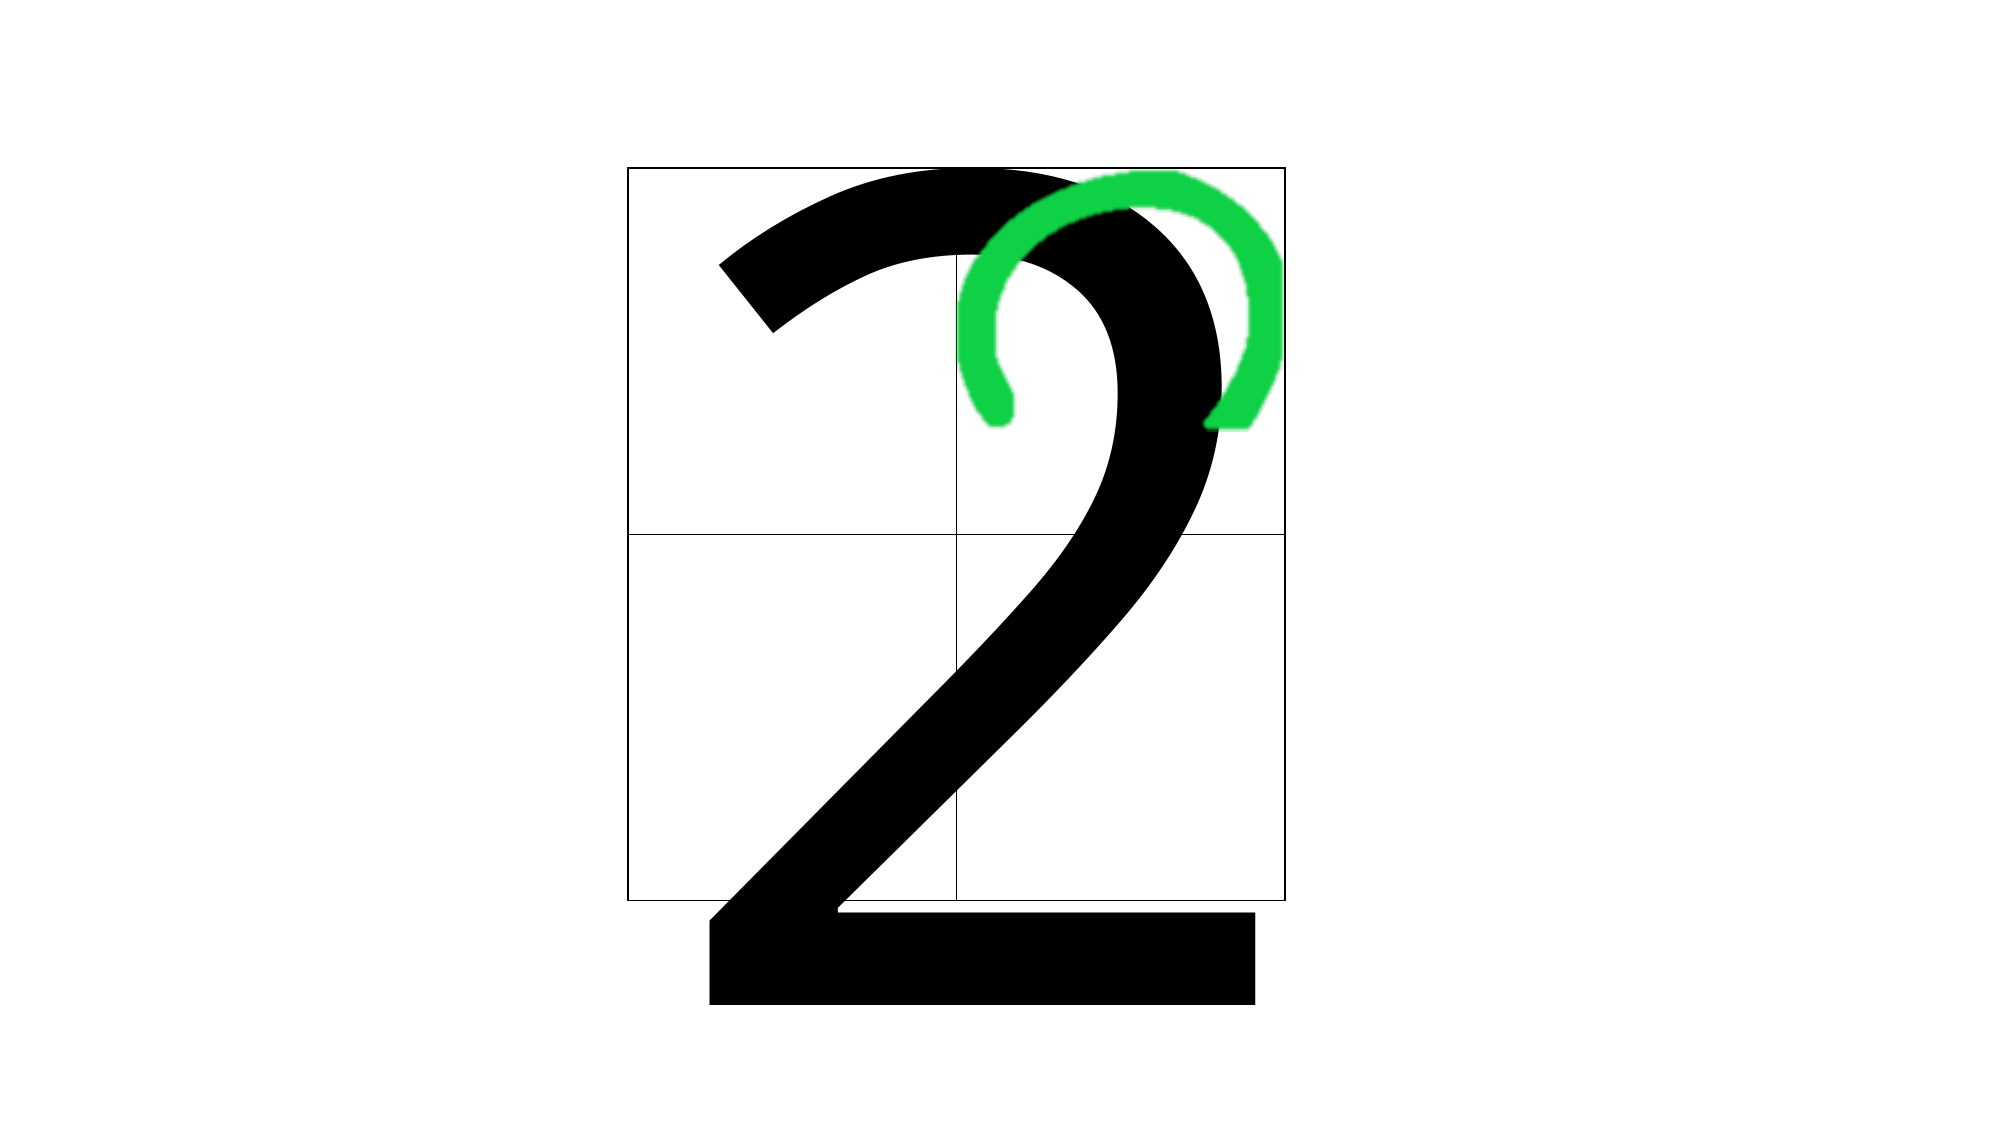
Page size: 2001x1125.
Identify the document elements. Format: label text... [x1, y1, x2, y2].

table_header [629, 169, 639, 534]
table_cell [629, 535, 639, 900]
text_box 2 [639, 0, 1331, 1125]
picture [922, 144, 1326, 433]
